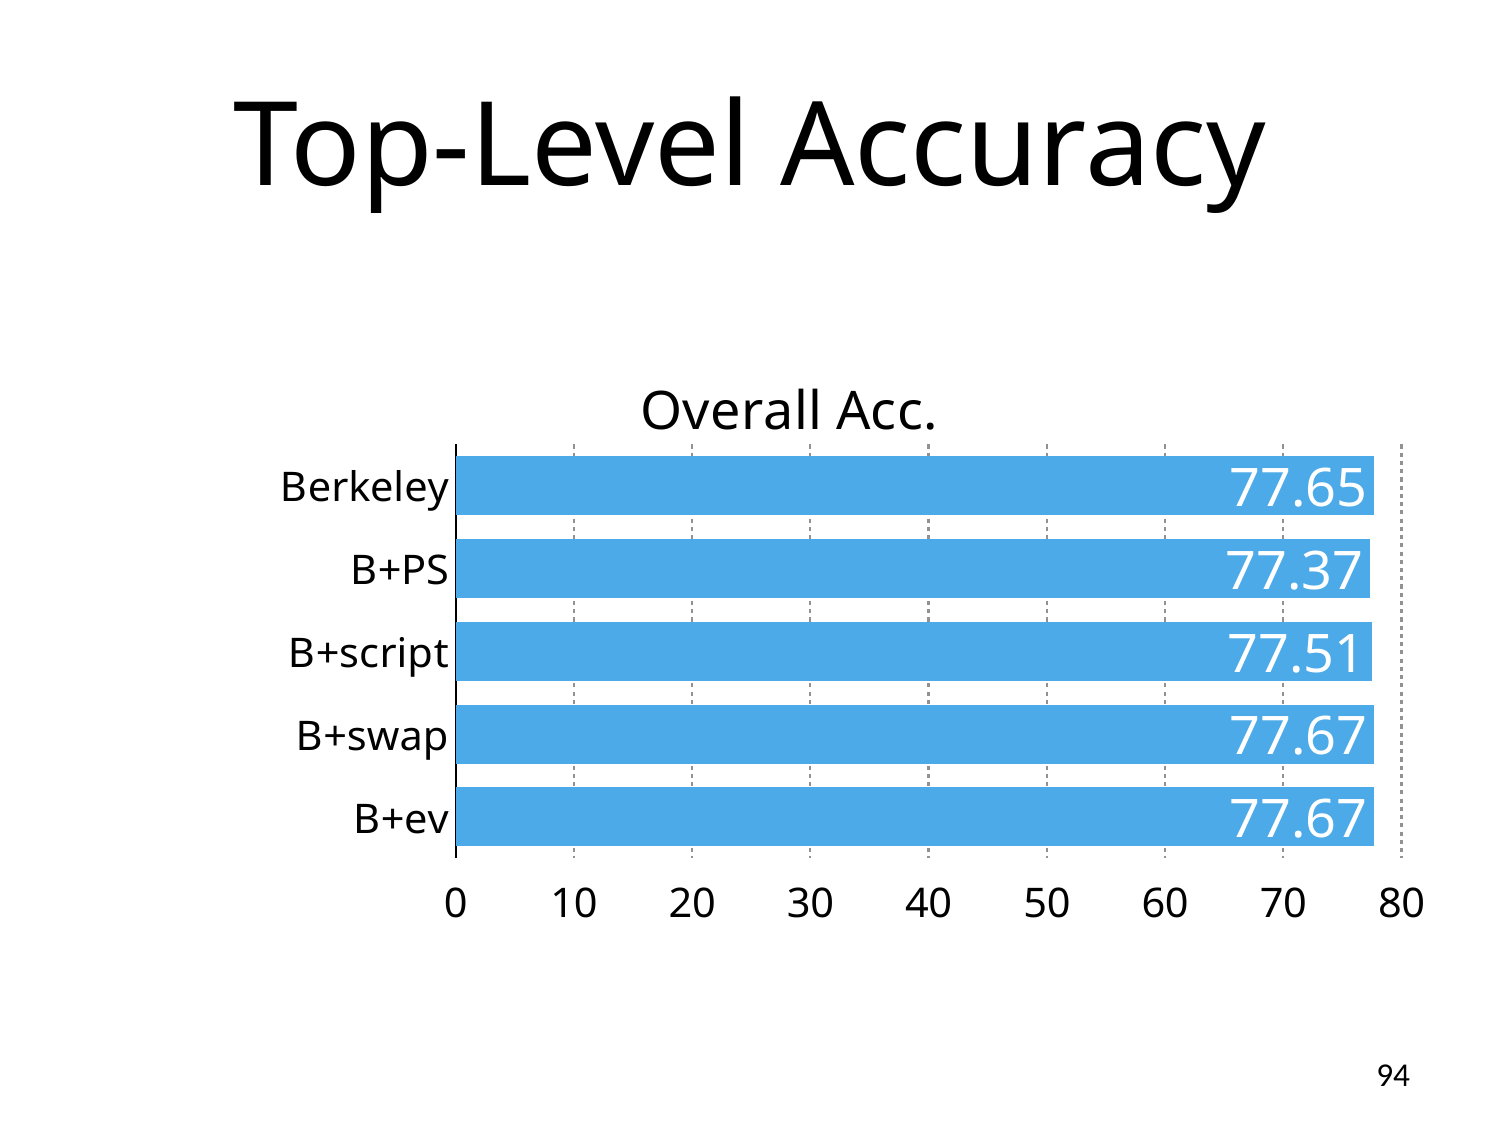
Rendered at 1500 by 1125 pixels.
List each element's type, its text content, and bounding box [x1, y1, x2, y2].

chart [39, 353, 1426, 930]
title Top-Level Accuracy [75, 45, 1425, 233]
slide_number 94 [1074, 1042, 1425, 1103]
